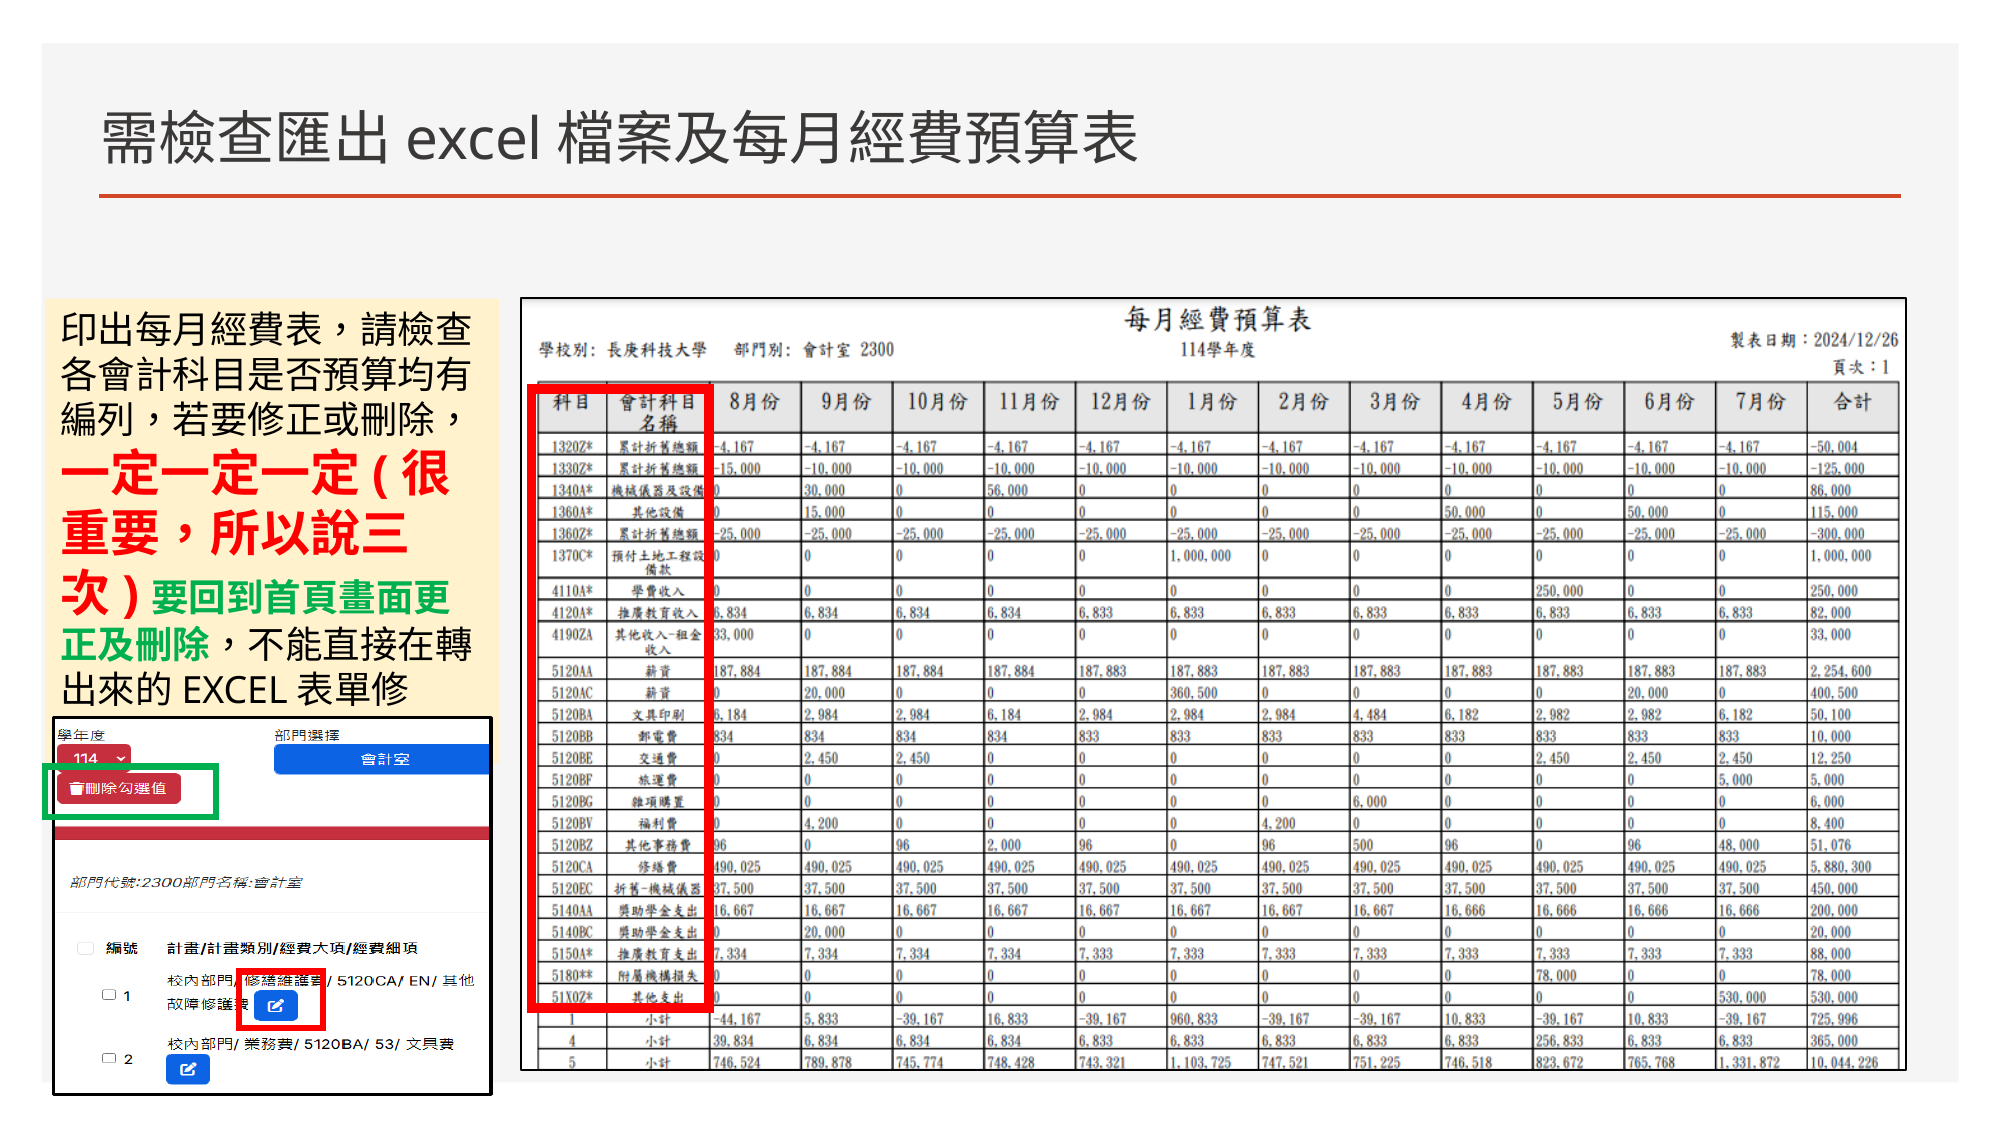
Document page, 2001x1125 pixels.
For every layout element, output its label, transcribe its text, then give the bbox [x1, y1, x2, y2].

title 需檢查匯出excel檔案及每月經費預算表 [85, 73, 1214, 179]
text_box [44, 765, 54, 818]
picture [54, 719, 490, 1093]
picture [521, 298, 1906, 1070]
text_box 印出每月經費表，請檢查各會計科目是否預算均有編列，若要修正或刪除，一定一定一定(很重要，所以說三次)要回到首頁畫面更正及刪除，不能直接在轉出來的EXCEL表單修正!!!! [45, 298, 499, 764]
